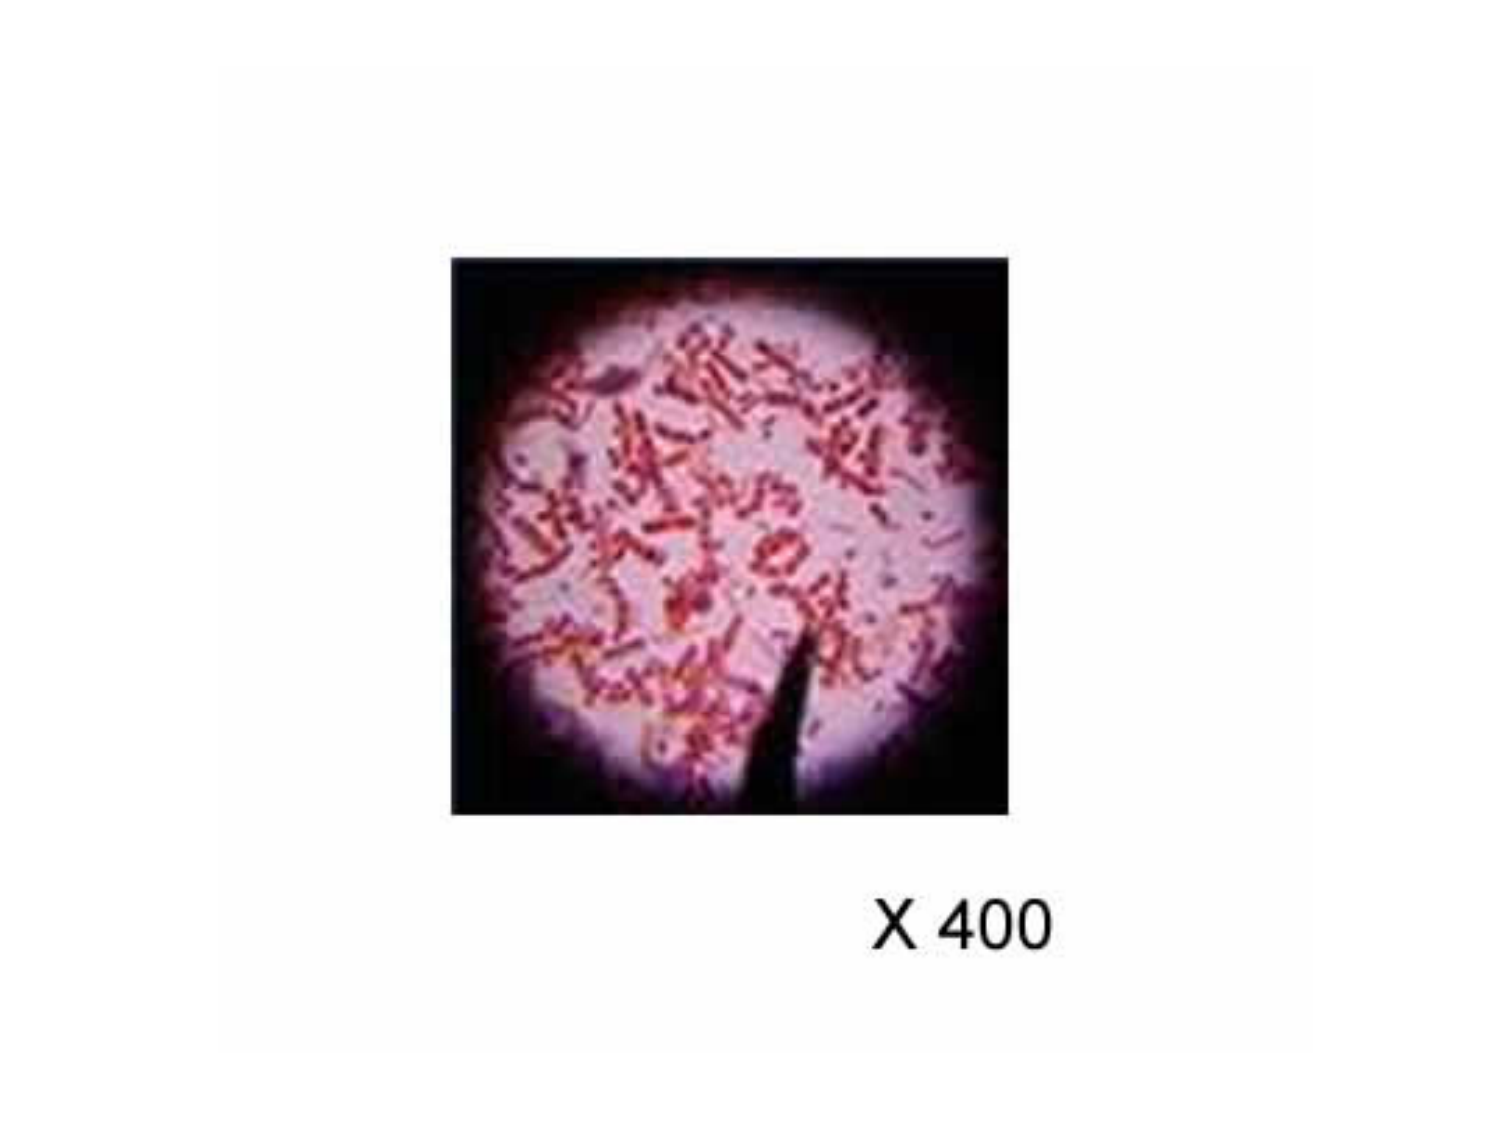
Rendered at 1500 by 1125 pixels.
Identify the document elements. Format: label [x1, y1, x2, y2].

picture [218, 66, 1314, 1053]
